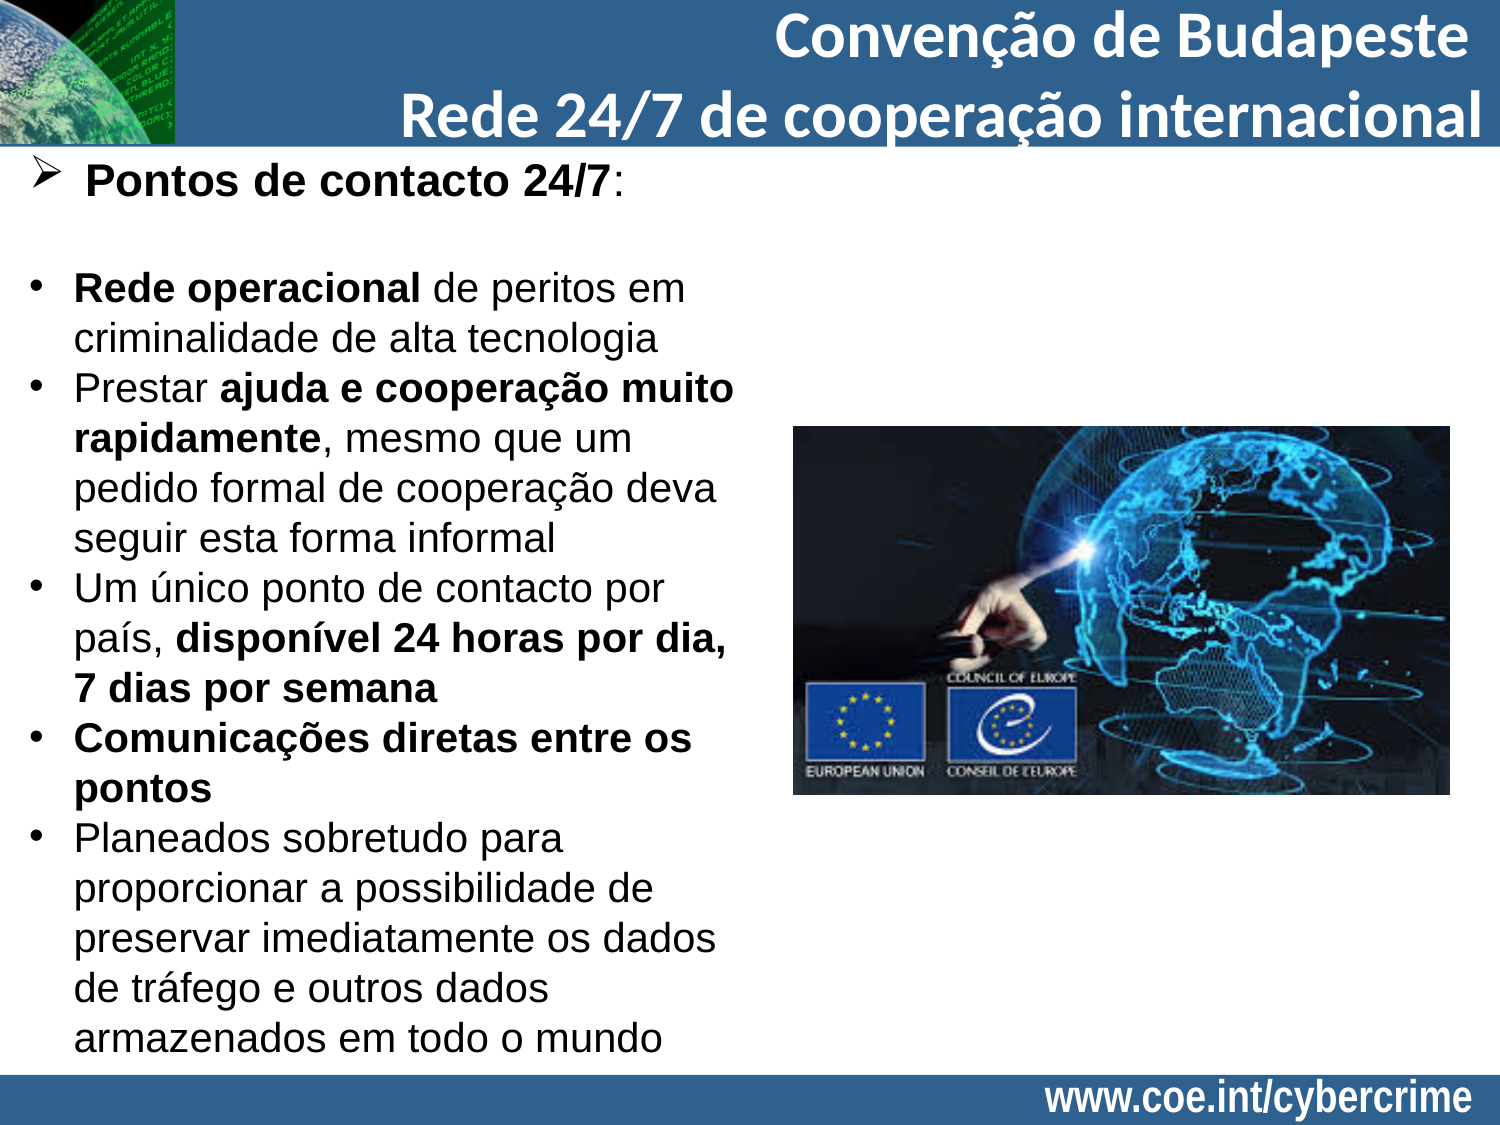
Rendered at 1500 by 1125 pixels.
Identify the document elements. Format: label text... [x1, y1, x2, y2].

text_box Pontos de contacto 24/7: Rede operacional de peritos em criminalidade de alta tecnologia Prestar ajuda e cooperação muito rapidamente, mesmo que um pedido formal de cooperação deva seguir esta forma informal Um único ponto de contacto por país, disponível 24 horas por dia, 7 dias por semana Comunicações diretas entre os pontos Planeados sobretudo para proporcionar a possibilidade de preservar imediatamente os dados de tráfego e outros dados armazenados em todo o mundo [14, 143, 765, 1069]
picture [0, 0, 175, 144]
picture [792, 426, 1451, 795]
text_box www.coe.int/cybercrime [1030, 1059, 1500, 1125]
text_box Convenção de Budapeste Rede 24/7 de cooperação internacional [179, 0, 1500, 149]
text_box [0, 1073, 1030, 1125]
